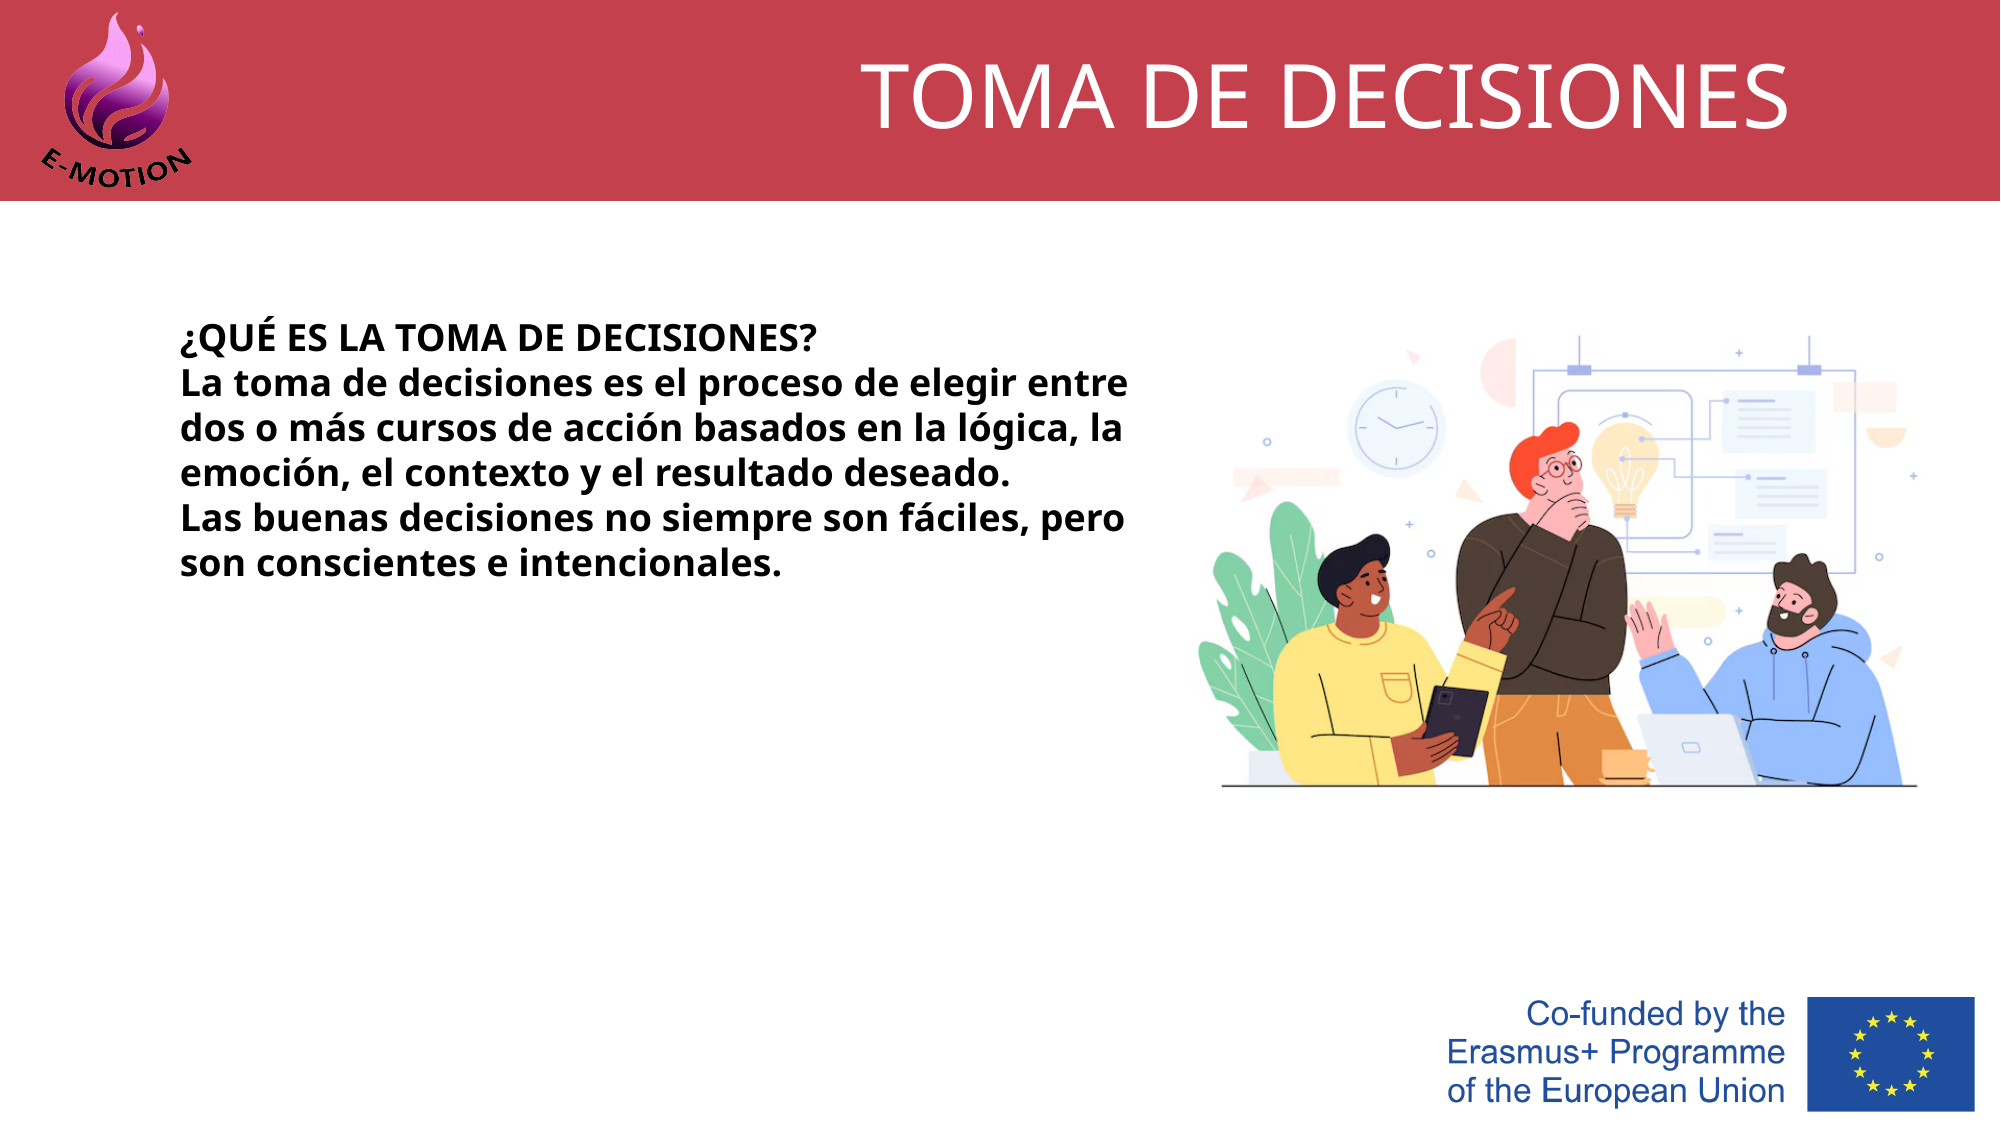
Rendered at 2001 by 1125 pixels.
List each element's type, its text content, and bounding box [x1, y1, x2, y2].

text_box ¿QUÉ ES LA TOMA DE DECISIONES? La toma de decisiones es el proceso de elegir entre dos o más cursos de acción basados en la lógica, la emoción, el contexto y el resultado deseado. Las buenas decisiones no siempre son fáciles, pero son conscientes e intencionales. [165, 306, 1175, 592]
text_box TOMA DE DECISIONES [548, 31, 1807, 306]
picture [0, 0, 253, 247]
picture [1175, 305, 1947, 819]
